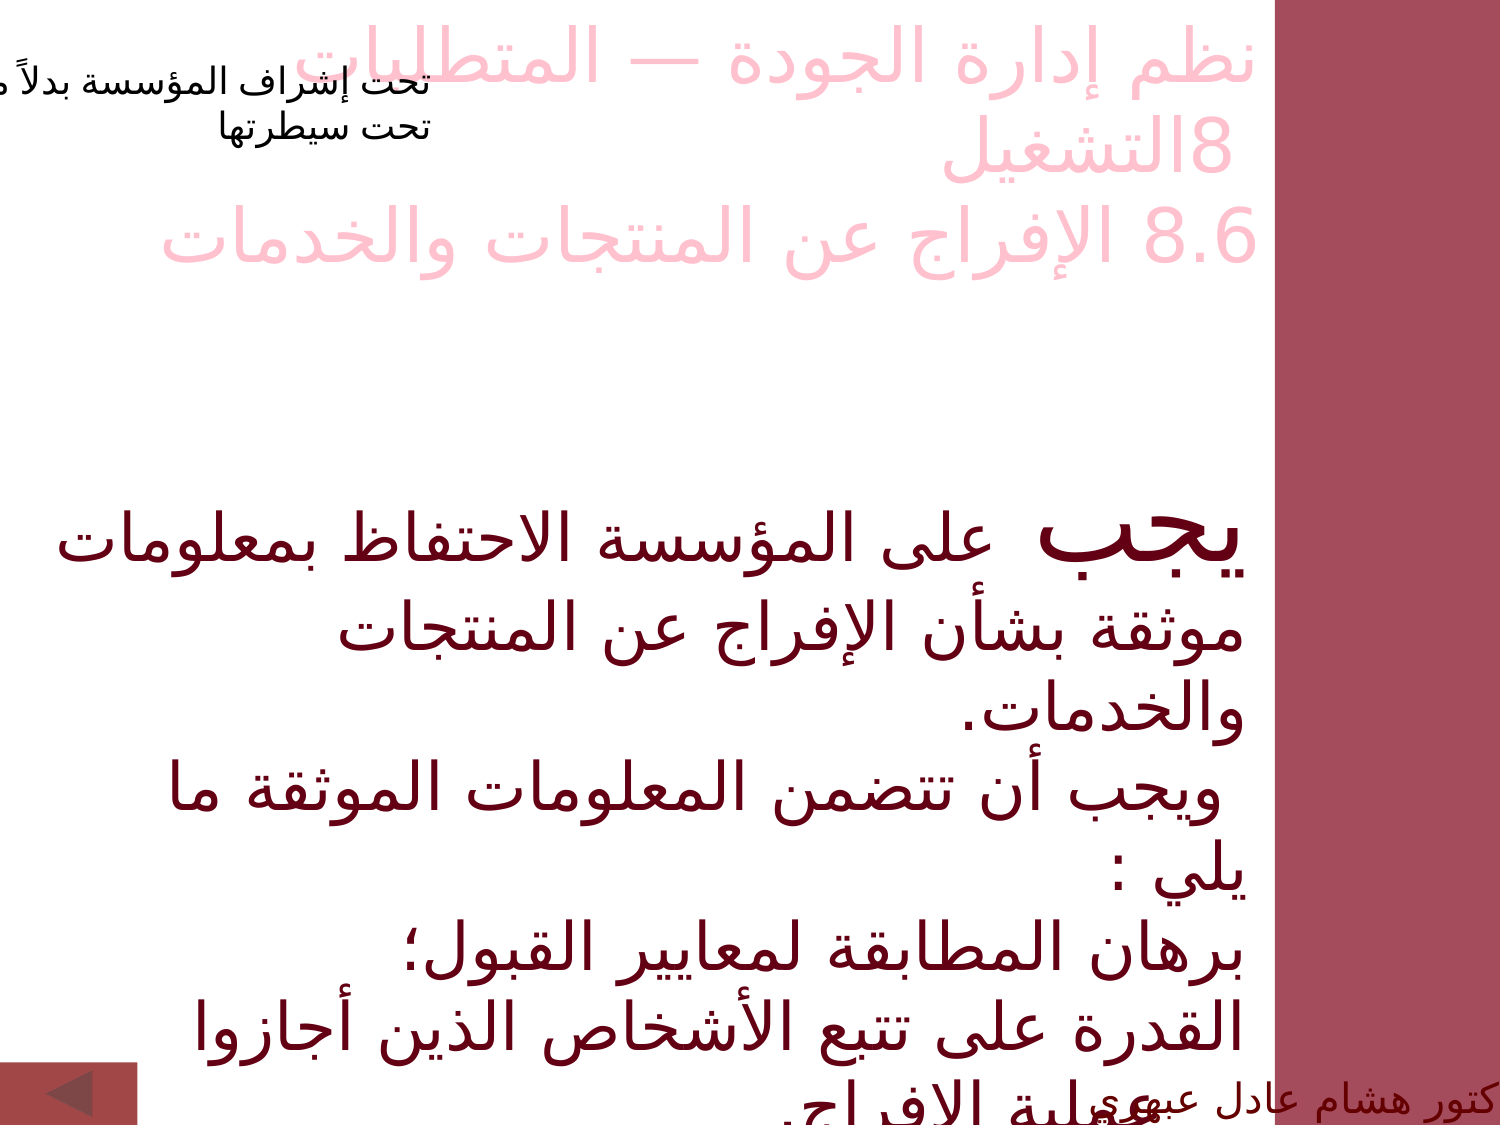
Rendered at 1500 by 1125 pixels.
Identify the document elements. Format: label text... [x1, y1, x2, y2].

text_box نظم إدارة الجودة — المتطلبات 8التشغيل 8.6 الإفراج عن المنتجات والخدمات [0, 0, 1275, 285]
text_box [0, 1060, 140, 1125]
text_box يجب على المؤسسة الاحتفاظ بمعلومات موثقة بشأن الإفراج عن المنتجات والخدمات. ويجب أن تتضمن المعلومات الموثقة ما يلي : برهان المطابقة لمعايير القبول؛ القدرة على تتبع الأشخاص الذين أجازوا عملية الإفراج. [12, 441, 1263, 1125]
text_box تحت إشراف المؤسسة بدلاً من تحت سيطرتها [0, 49, 447, 155]
text_box [1273, 0, 1500, 1064]
text_box الدكتور هشام عادل عبهري [1073, 1064, 1500, 1125]
